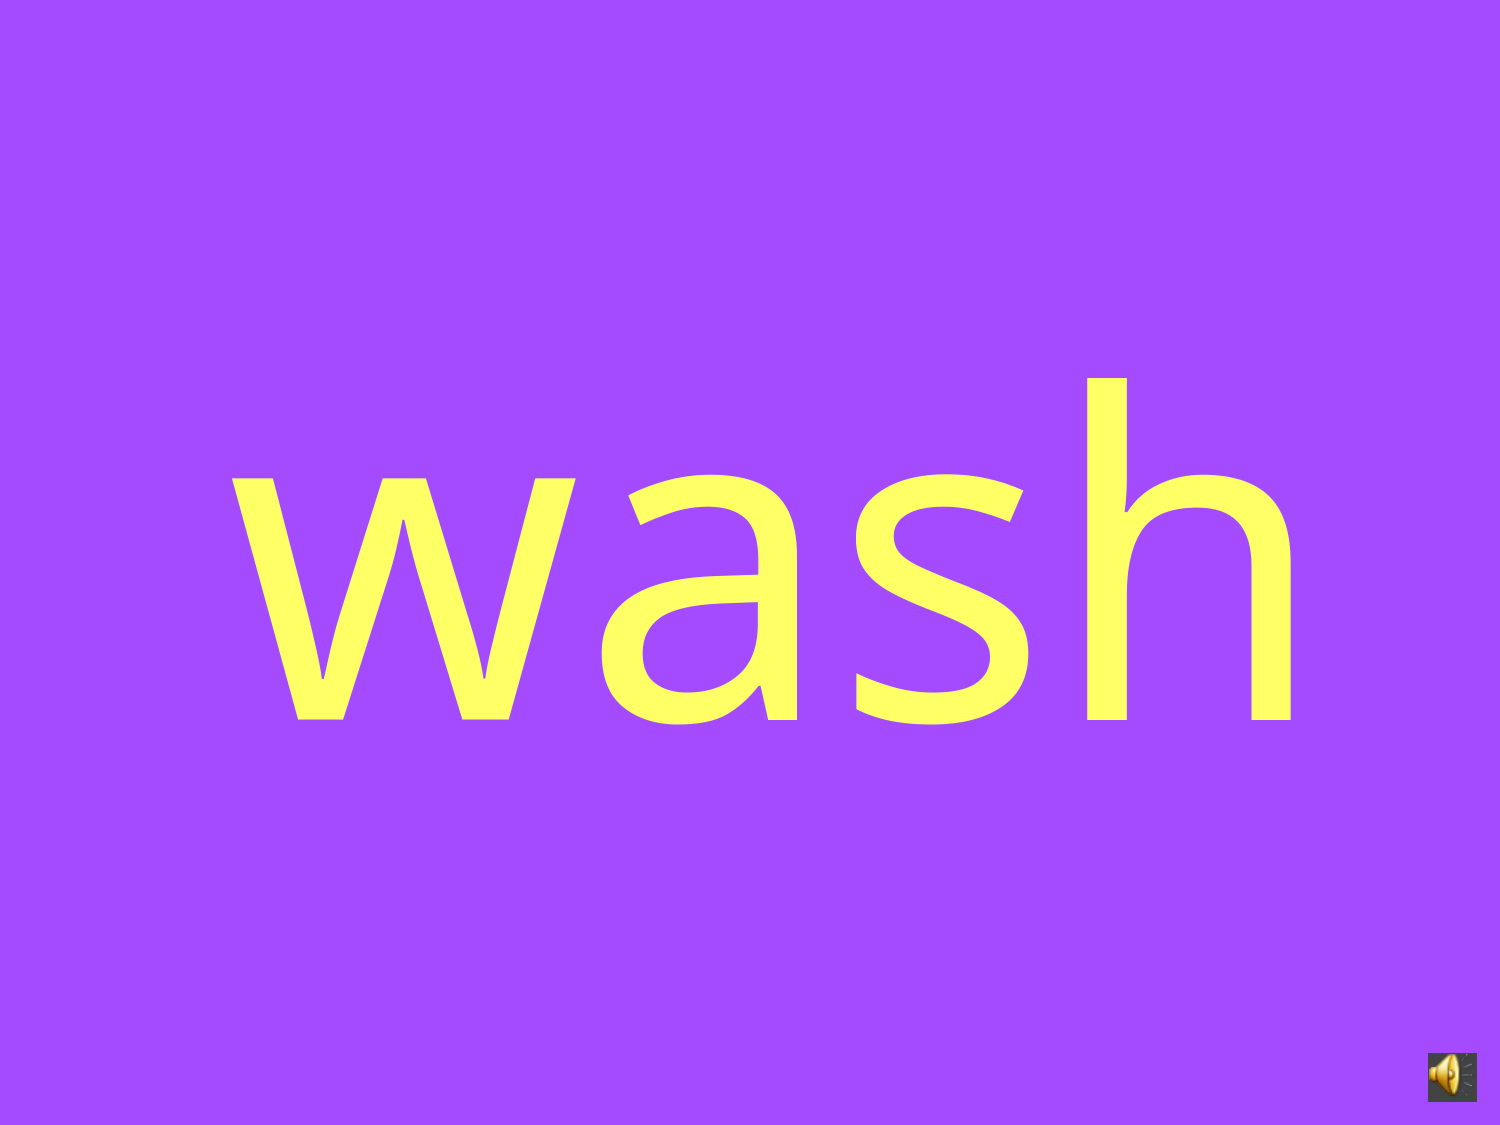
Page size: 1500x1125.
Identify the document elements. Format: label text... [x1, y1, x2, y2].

subtitle wash [212, 262, 1450, 763]
picture [1427, 1052, 1478, 1103]
